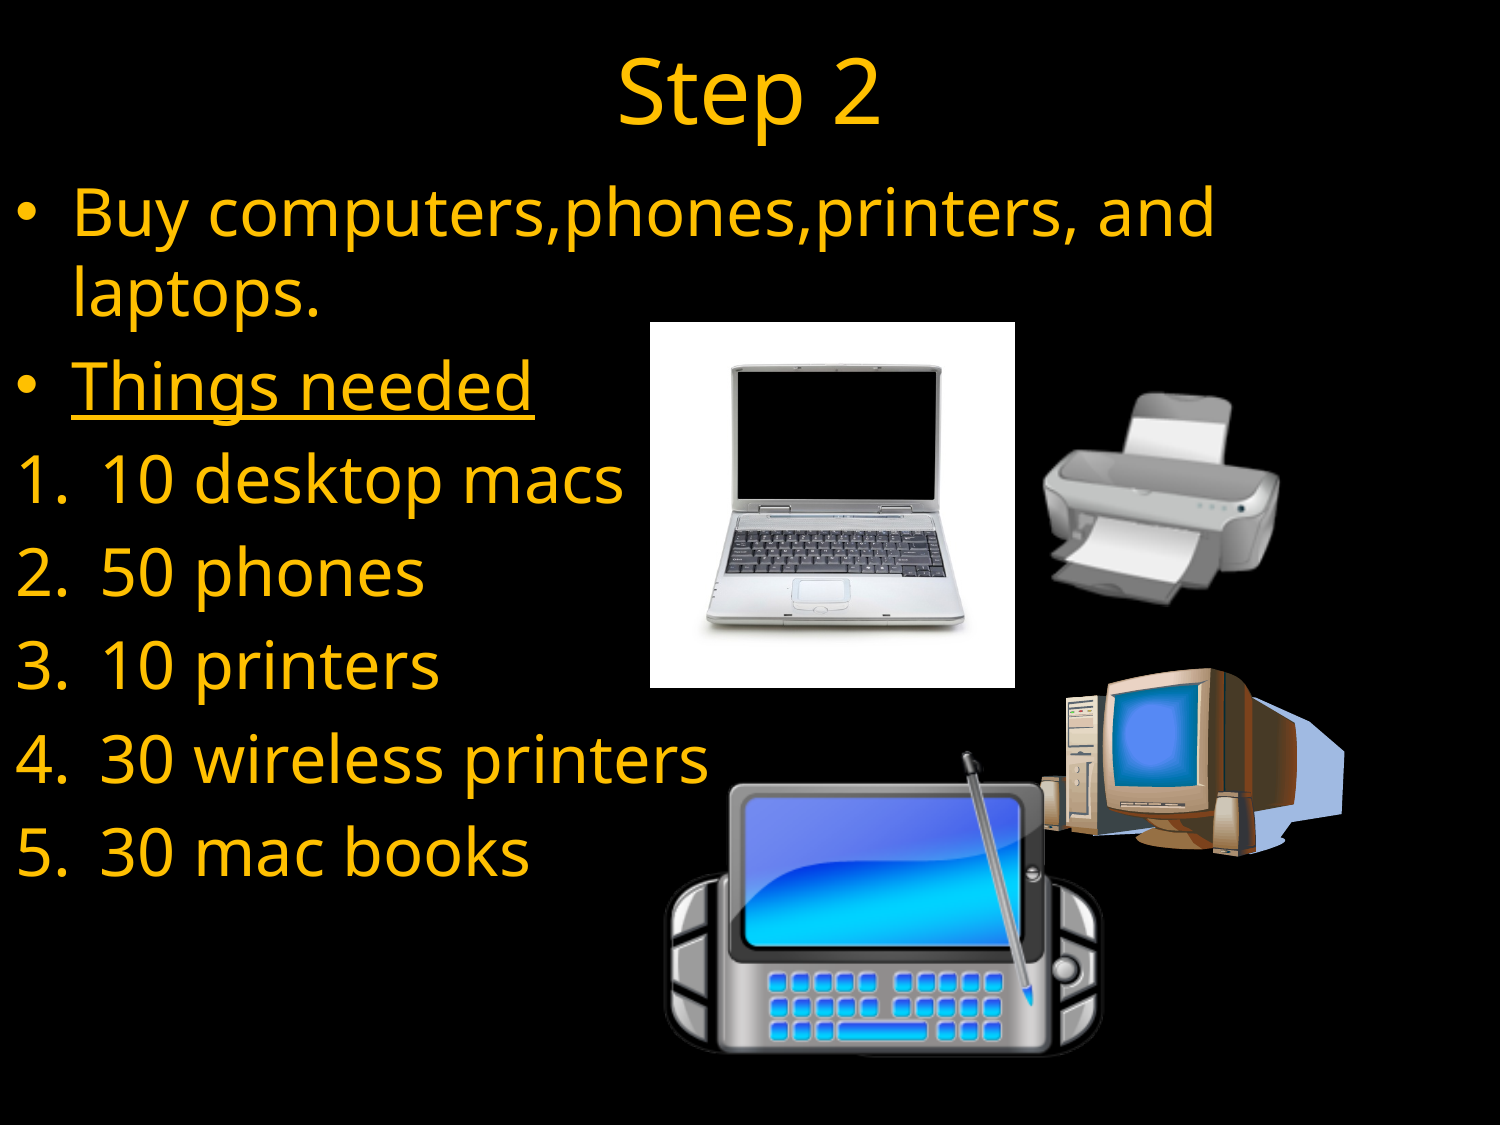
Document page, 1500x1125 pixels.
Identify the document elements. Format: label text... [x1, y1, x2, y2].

picture [1026, 350, 1328, 651]
list Buy computers,phones,printers, and laptops. Things needed 10 desktop macs 50 phones 10 printers 30 wireless printers 30 mac books [0, 162, 1500, 1125]
title Step 2 [0, 0, 1500, 162]
picture [649, 321, 1345, 1119]
